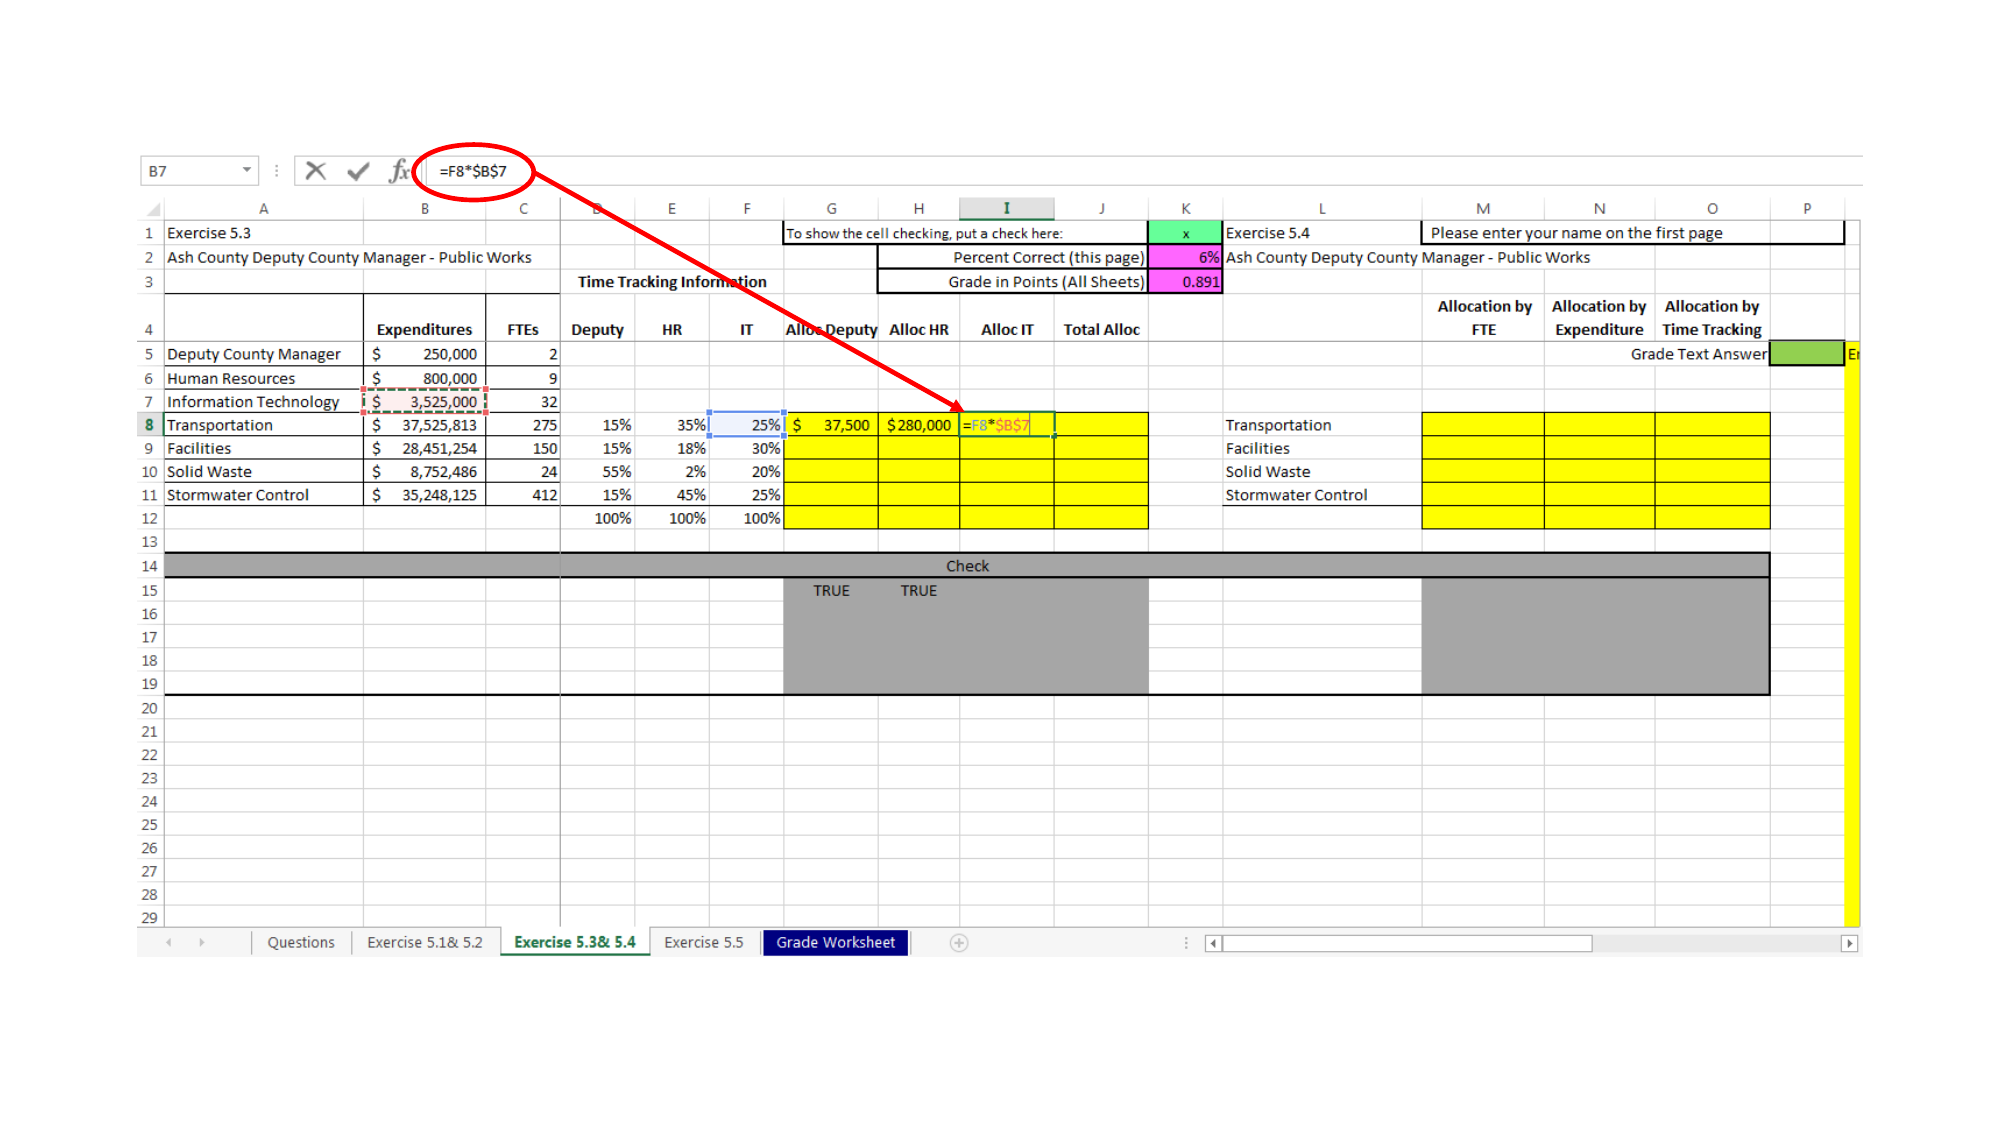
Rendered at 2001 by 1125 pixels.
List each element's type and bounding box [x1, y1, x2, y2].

list [137, 144, 1863, 957]
text_box [533, 172, 965, 413]
